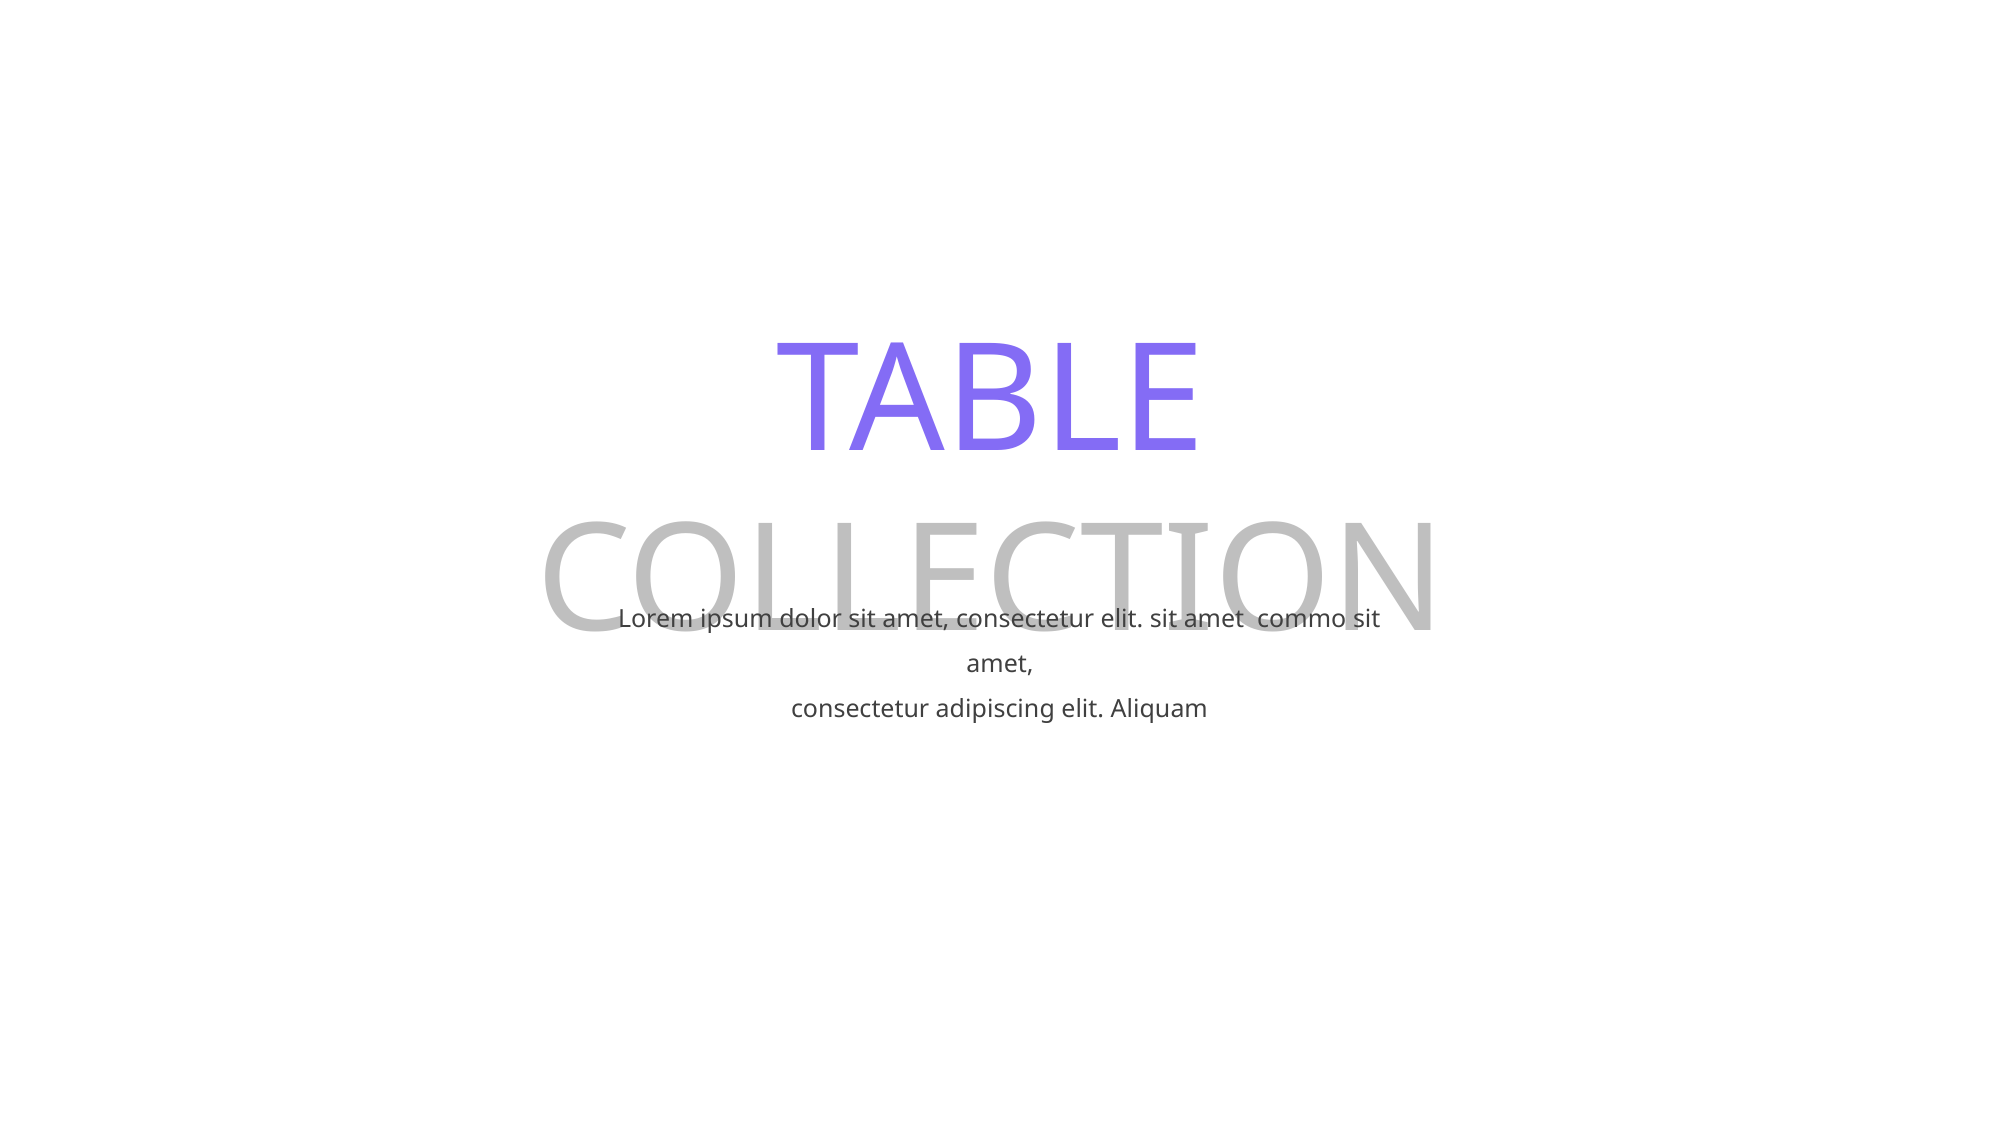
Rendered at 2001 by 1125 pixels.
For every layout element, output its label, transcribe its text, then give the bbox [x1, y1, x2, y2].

text_box TABLE COLLECTION [373, 292, 1609, 670]
text_box Lorem ipsum dolor sit amet, consectetur elit. sit amet commo sit amet, consectetur adipiscing elit. Aliquam [603, 580, 1397, 730]
